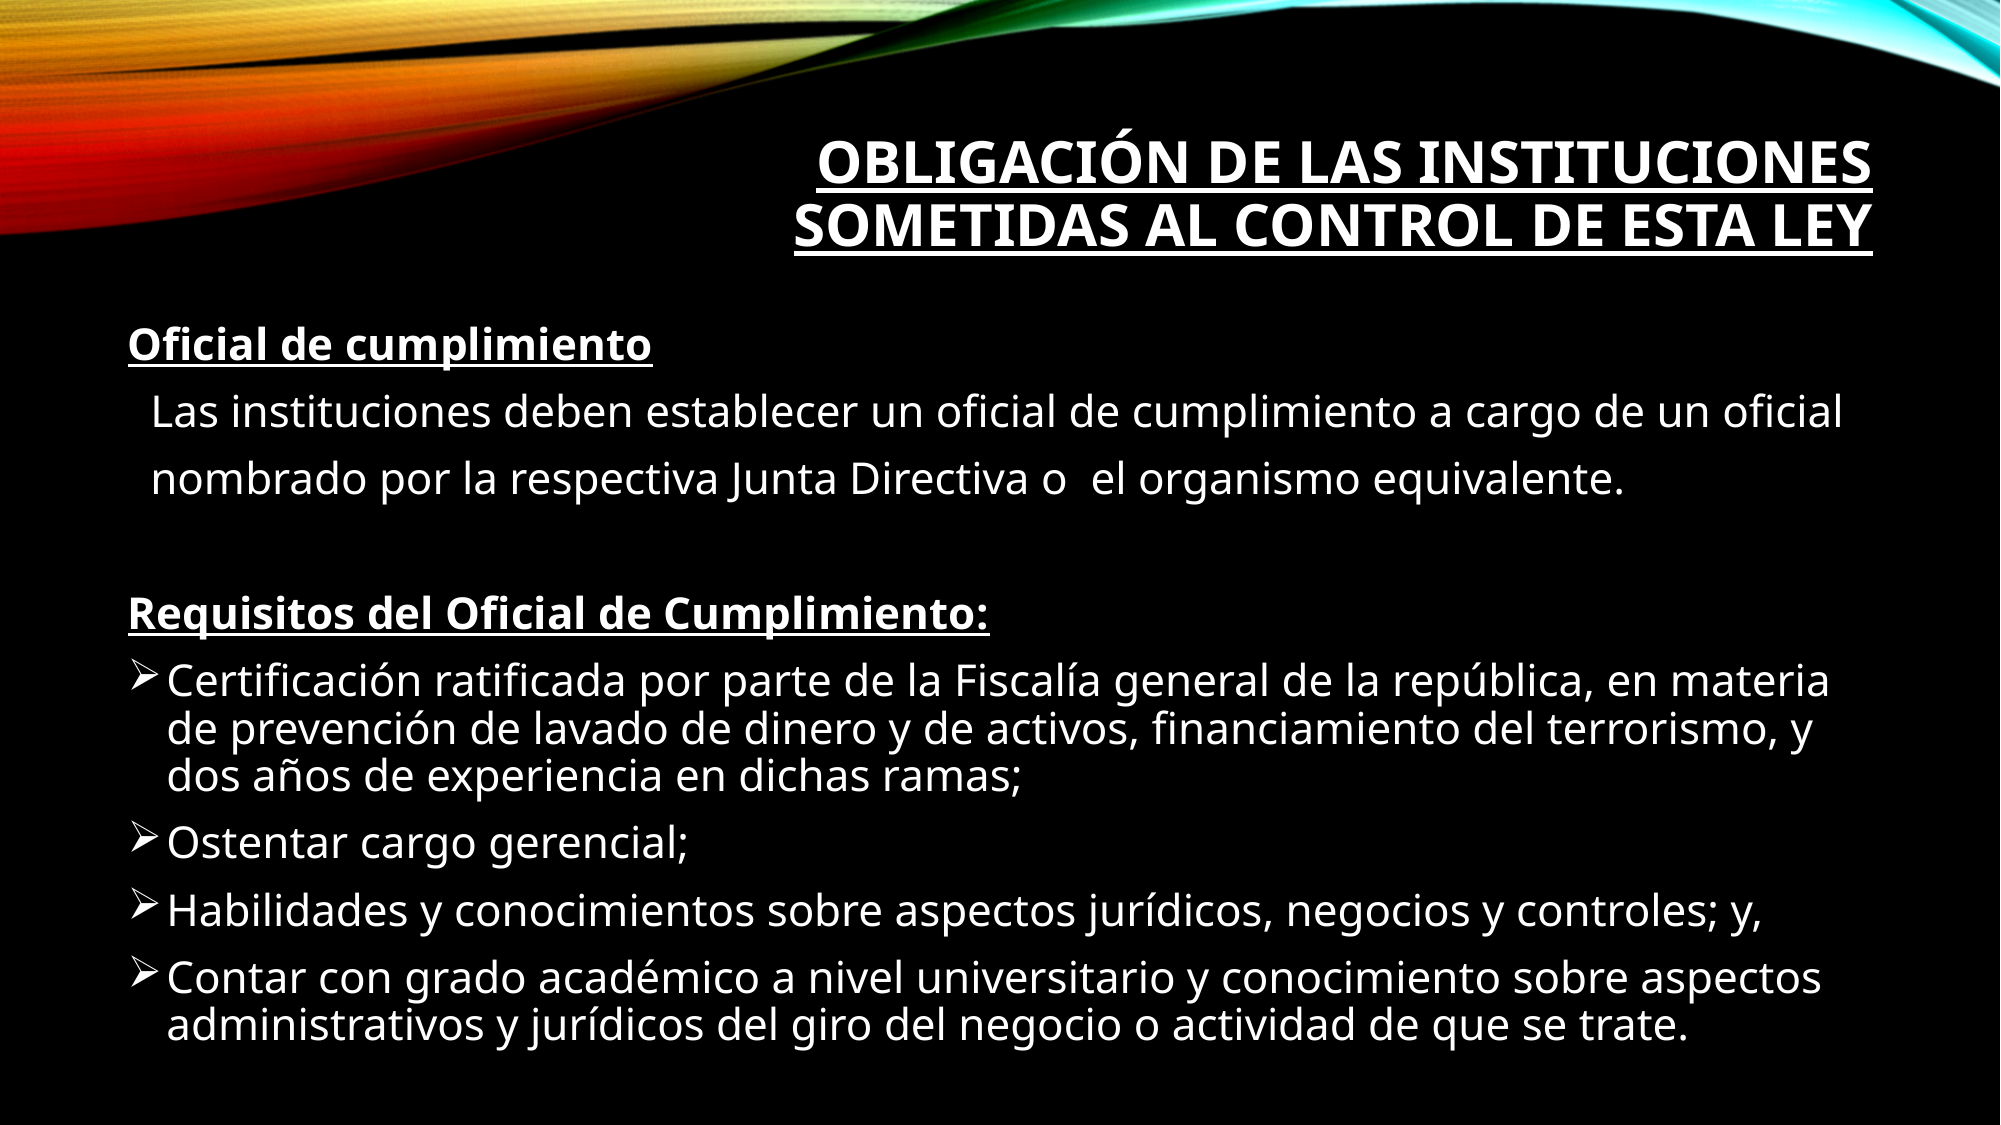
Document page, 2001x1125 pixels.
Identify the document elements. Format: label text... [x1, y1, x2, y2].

title Obligación de las Instituciones sometidas al control de esta ley [474, 125, 1888, 314]
picture [0, 0, 2000, 237]
list Oficial de cumplimiento Las instituciones deben establecer un oficial de cumplimiento a cargo de un oficial nombrado por la respectiva Junta Directiva o el organismo equivalente. Requisitos del Oficial de Cumplimiento: Certificación ratificada por parte de la Fiscalía general de la república, en materia de prevención de lavado de dinero y de activos, financiamiento del terrorismo, y dos años de experiencia en dichas ramas; Ostentar cargo gerencial; Habilidades y conocimientos sobre aspectos jurídicos, negocios y controles; y, Contar con grado académico a nivel universitario y conocimiento sobre aspectos administrativos y jurídicos del giro del negocio o actividad de que se trate. [112, 314, 1888, 1084]
